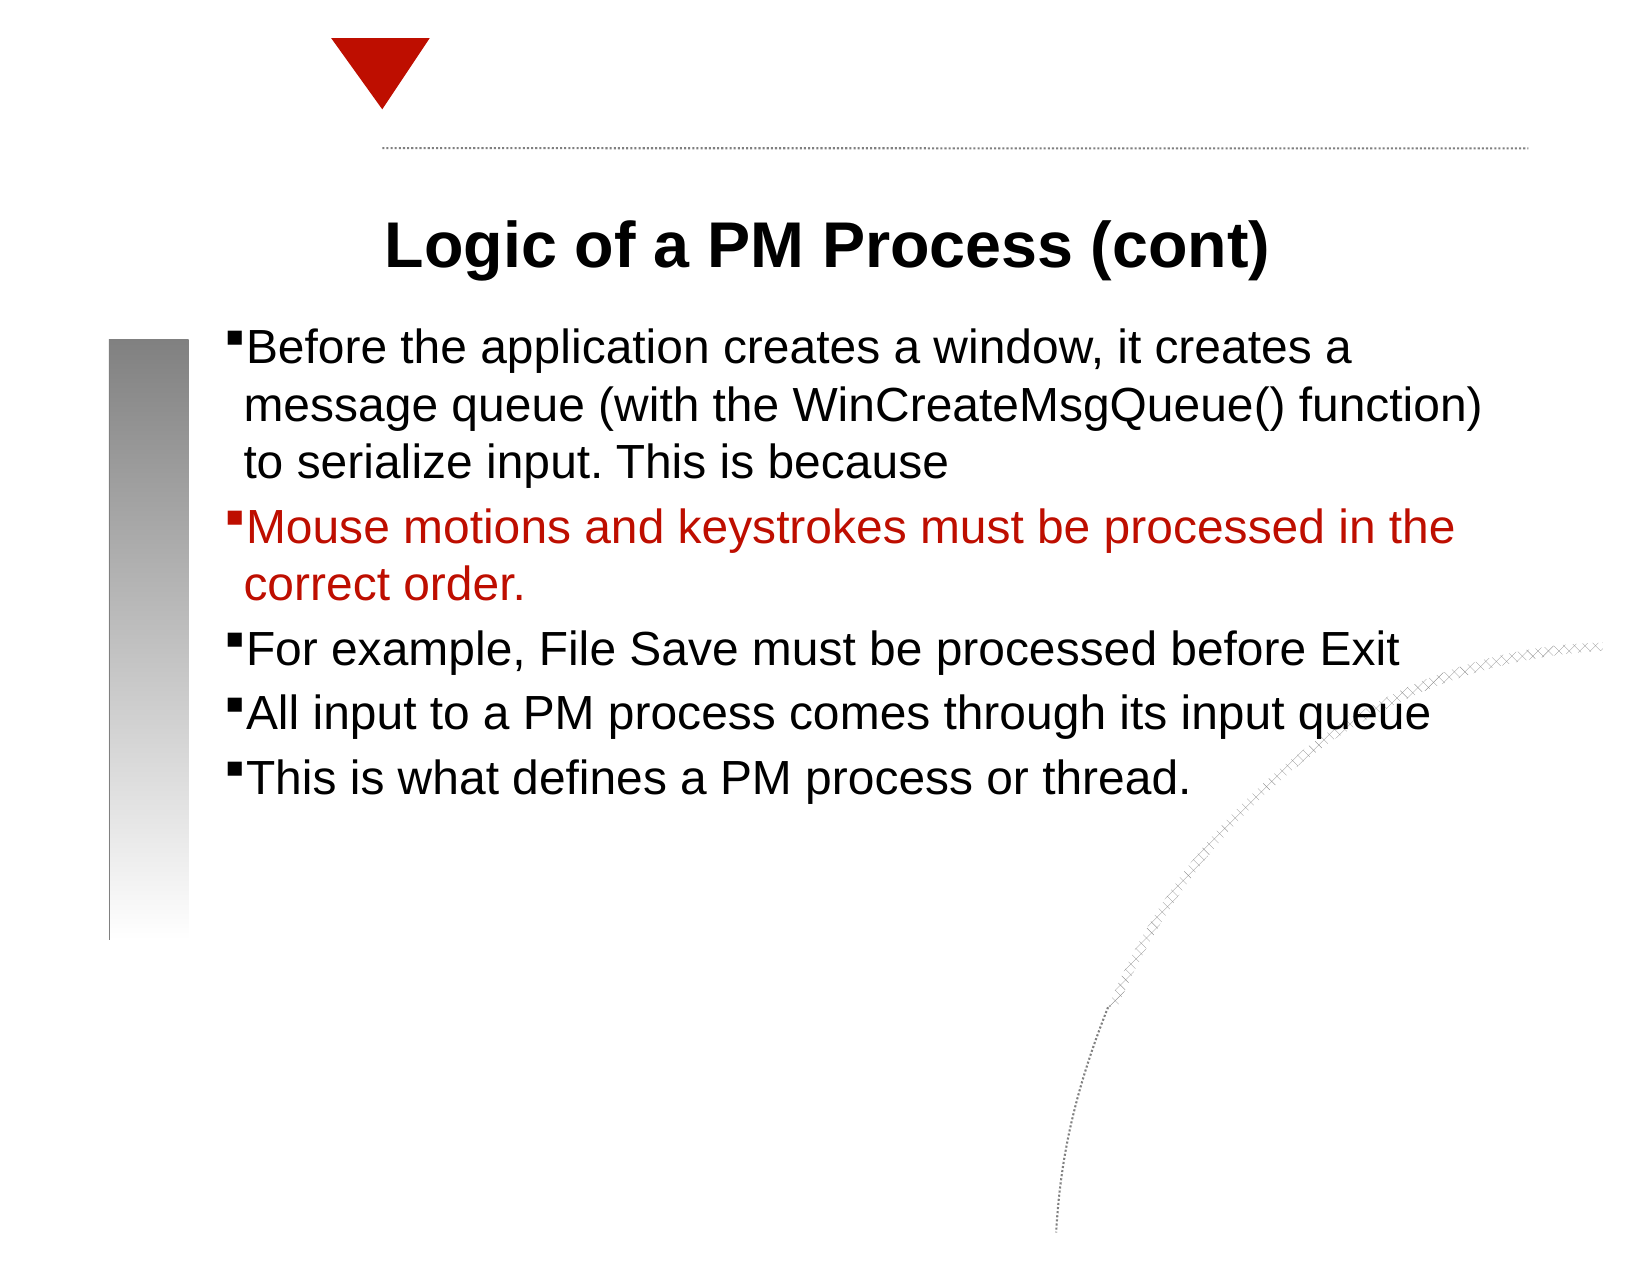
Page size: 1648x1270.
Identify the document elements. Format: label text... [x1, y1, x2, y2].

text_box Logic of a PM Process (cont) [384, 202, 1538, 281]
text_box Before the application creates a window, it creates a message queue (with the WinCreateMsgQueue() function) to serialize input. This is because Mouse motions and keystrokes must be processed in the correct order. For example, File Save must be processed before Exit All input to a PM process comes through its input queue This is what defines a PM process or thread. [223, 315, 1532, 805]
